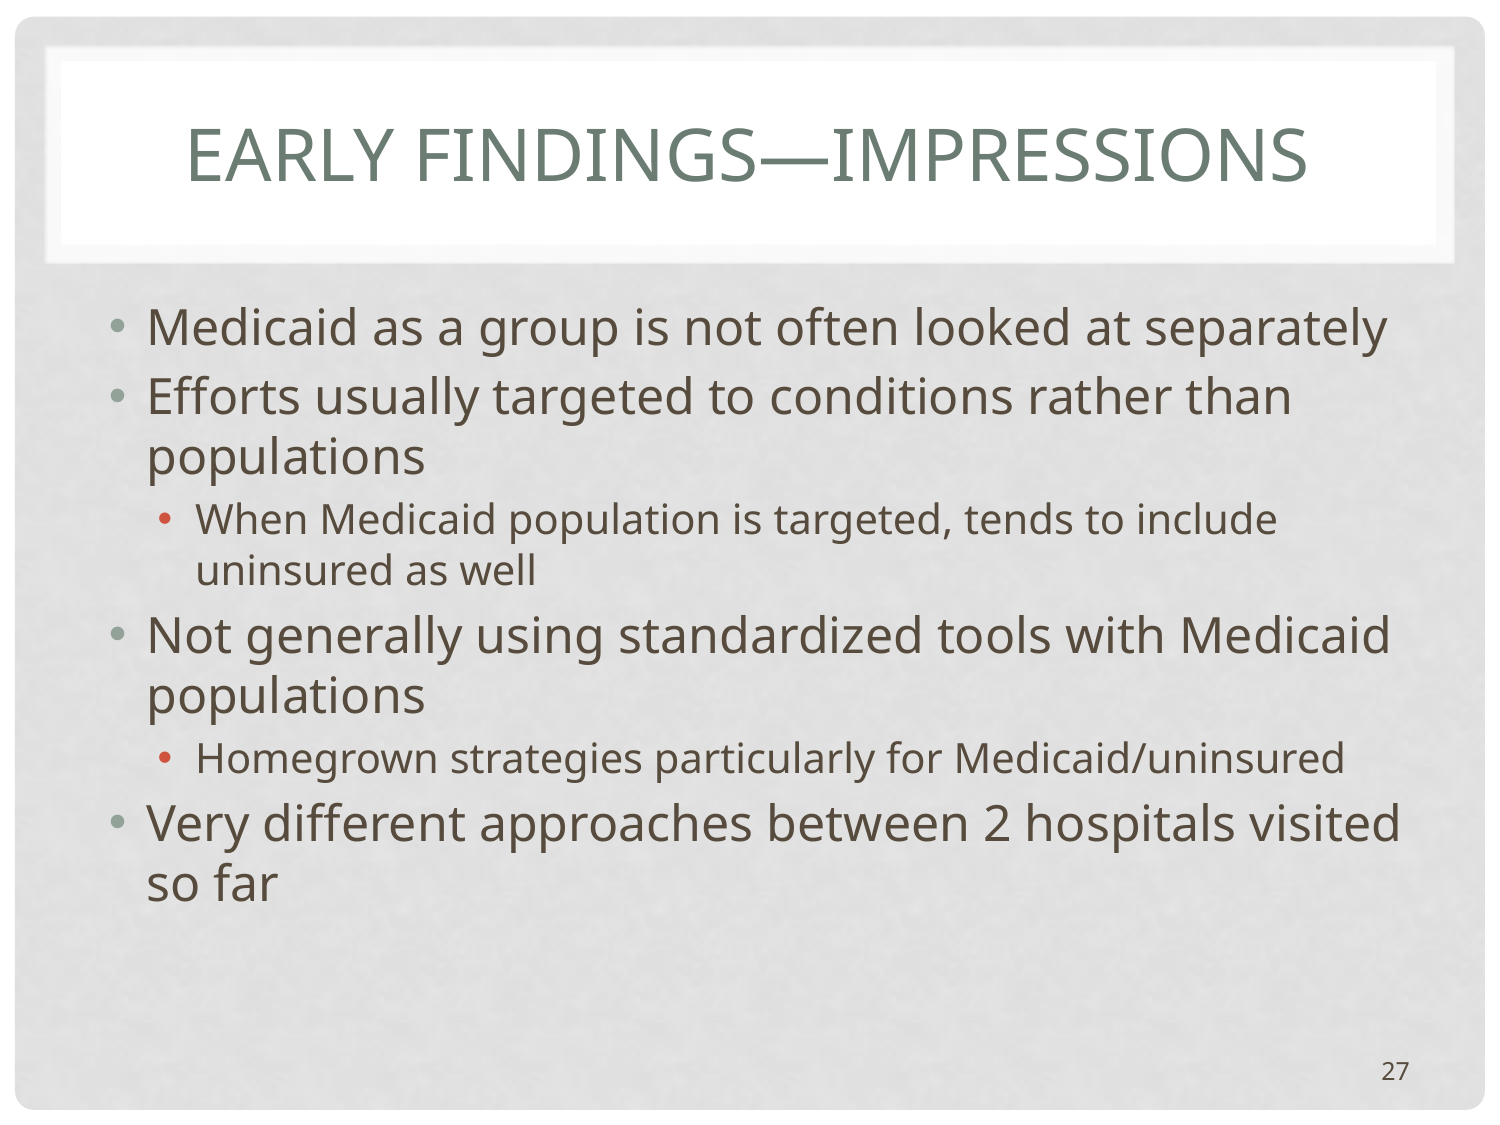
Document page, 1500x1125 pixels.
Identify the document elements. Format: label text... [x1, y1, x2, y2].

list Medicaid as a group is not often looked at separately Efforts usually targeted to conditions rather than populations When Medicaid population is targeted, tends to include uninsured as well Not generally using standardized tools with Medicaid populations Homegrown strategies particularly for Medicaid/uninsured Very different approaches between 2 hospitals visited so far [75, 287, 1425, 1005]
title Early FINDINGS—impressions [69, 66, 1425, 238]
slide_number 27 [1074, 1042, 1425, 1103]
